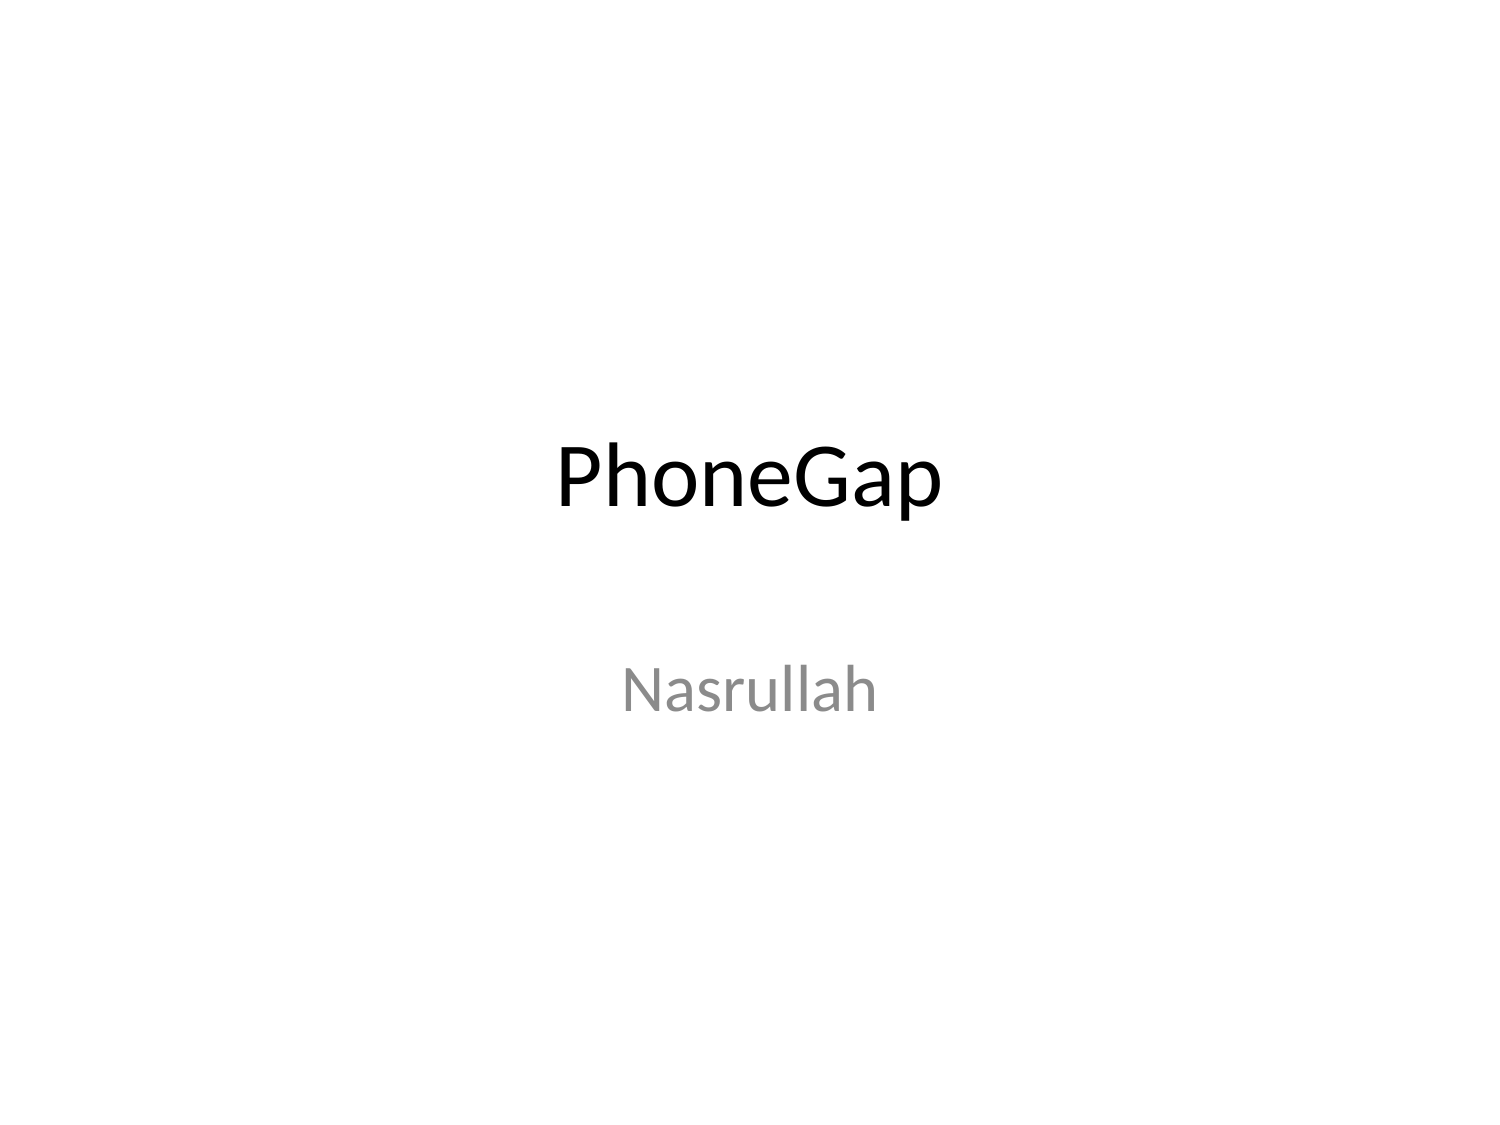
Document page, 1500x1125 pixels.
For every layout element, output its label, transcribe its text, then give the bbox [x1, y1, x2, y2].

title PhoneGap [112, 349, 1388, 591]
subtitle Nasrullah [225, 637, 1275, 925]
